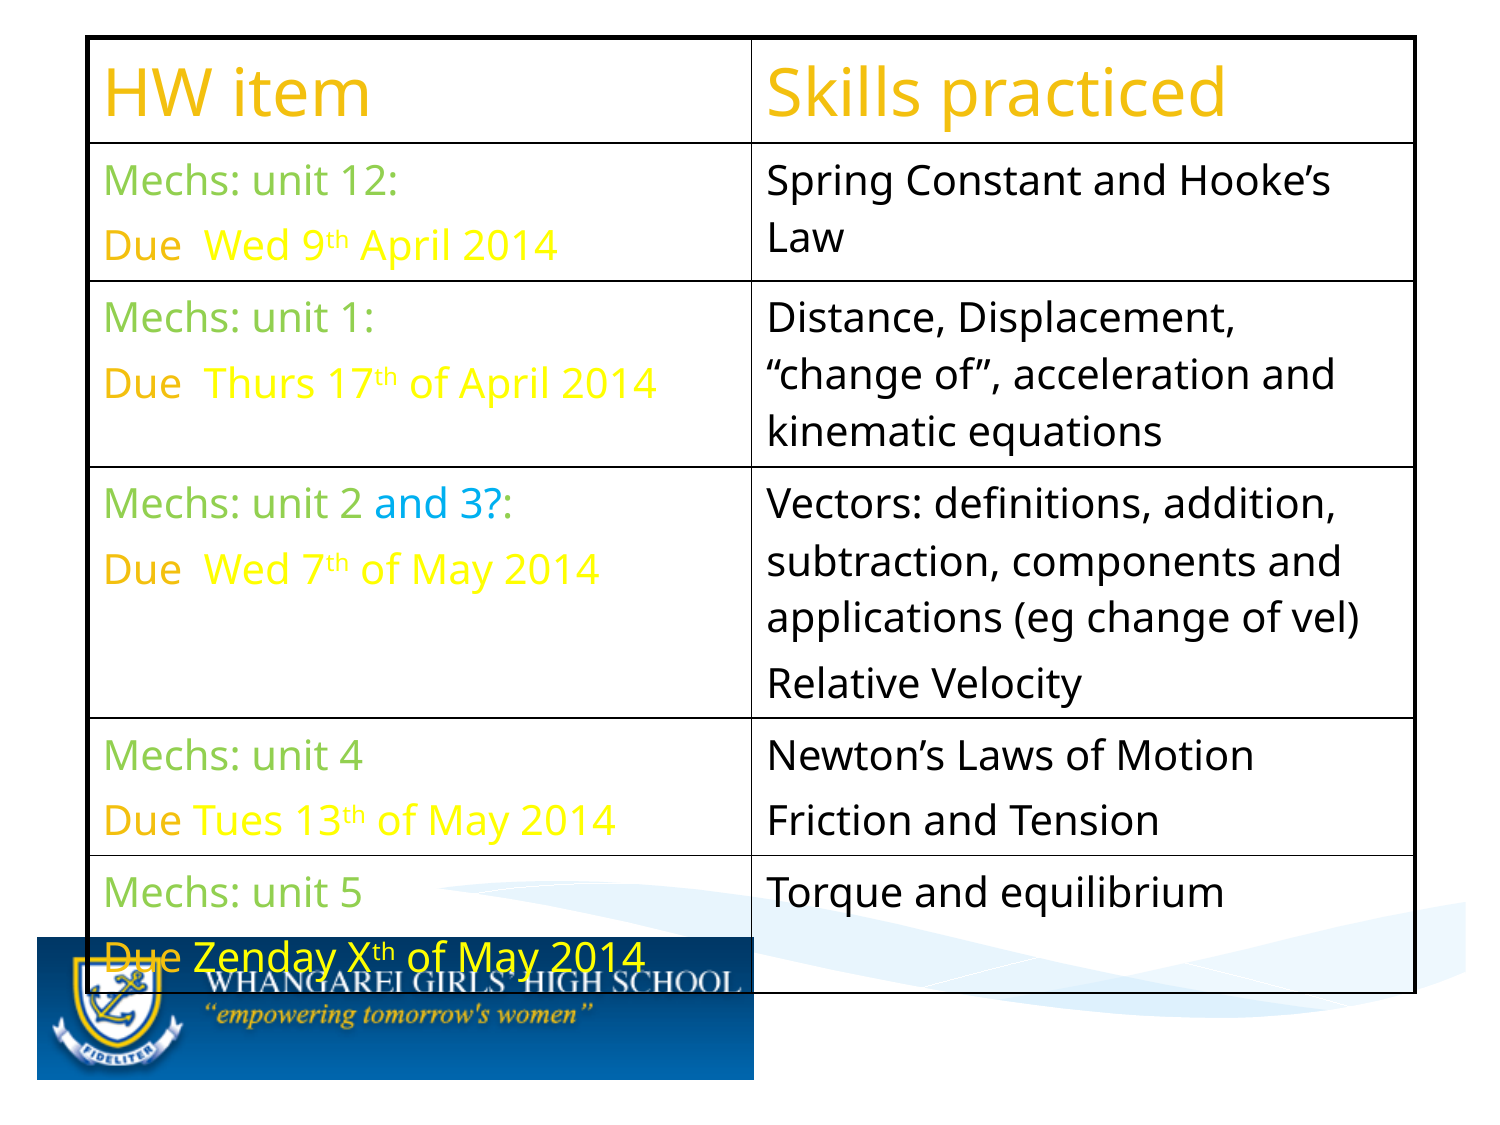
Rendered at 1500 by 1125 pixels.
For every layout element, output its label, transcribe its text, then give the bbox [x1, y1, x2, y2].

table_cell Torque and equilibrium [752, 856, 1413, 992]
picture [37, 937, 754, 1080]
table_cell Newton’s Laws of Motion Friction and Tension [752, 719, 1413, 855]
table_cell Vectors: definitions, addition, subtraction, components and applications (eg change of vel) Relative Velocity [752, 468, 1413, 717]
table_header HW item [90, 40, 751, 142]
table_cell Spring Constant and Hooke’s Law [752, 144, 1413, 280]
table_cell Mechs: unit 5 Due Zenday Xth of May 2014 [90, 856, 751, 935]
table_cell Mechs: unit 4 Due Tues 13th of May 2014 [90, 719, 751, 855]
table_cell Mechs: unit 12: Due Wed 9th April 2014 [90, 144, 751, 280]
table_cell Mechs: unit 1: Due Thurs 17th of April 2014 [90, 282, 751, 466]
table_header Skills practiced [752, 40, 1413, 142]
table_cell Distance, Displacement, “change of”, acceleration and kinematic equations [752, 282, 1413, 466]
table_cell Mechs: unit 2 and 3?: Due Wed 7th of May 2014 [90, 468, 751, 717]
